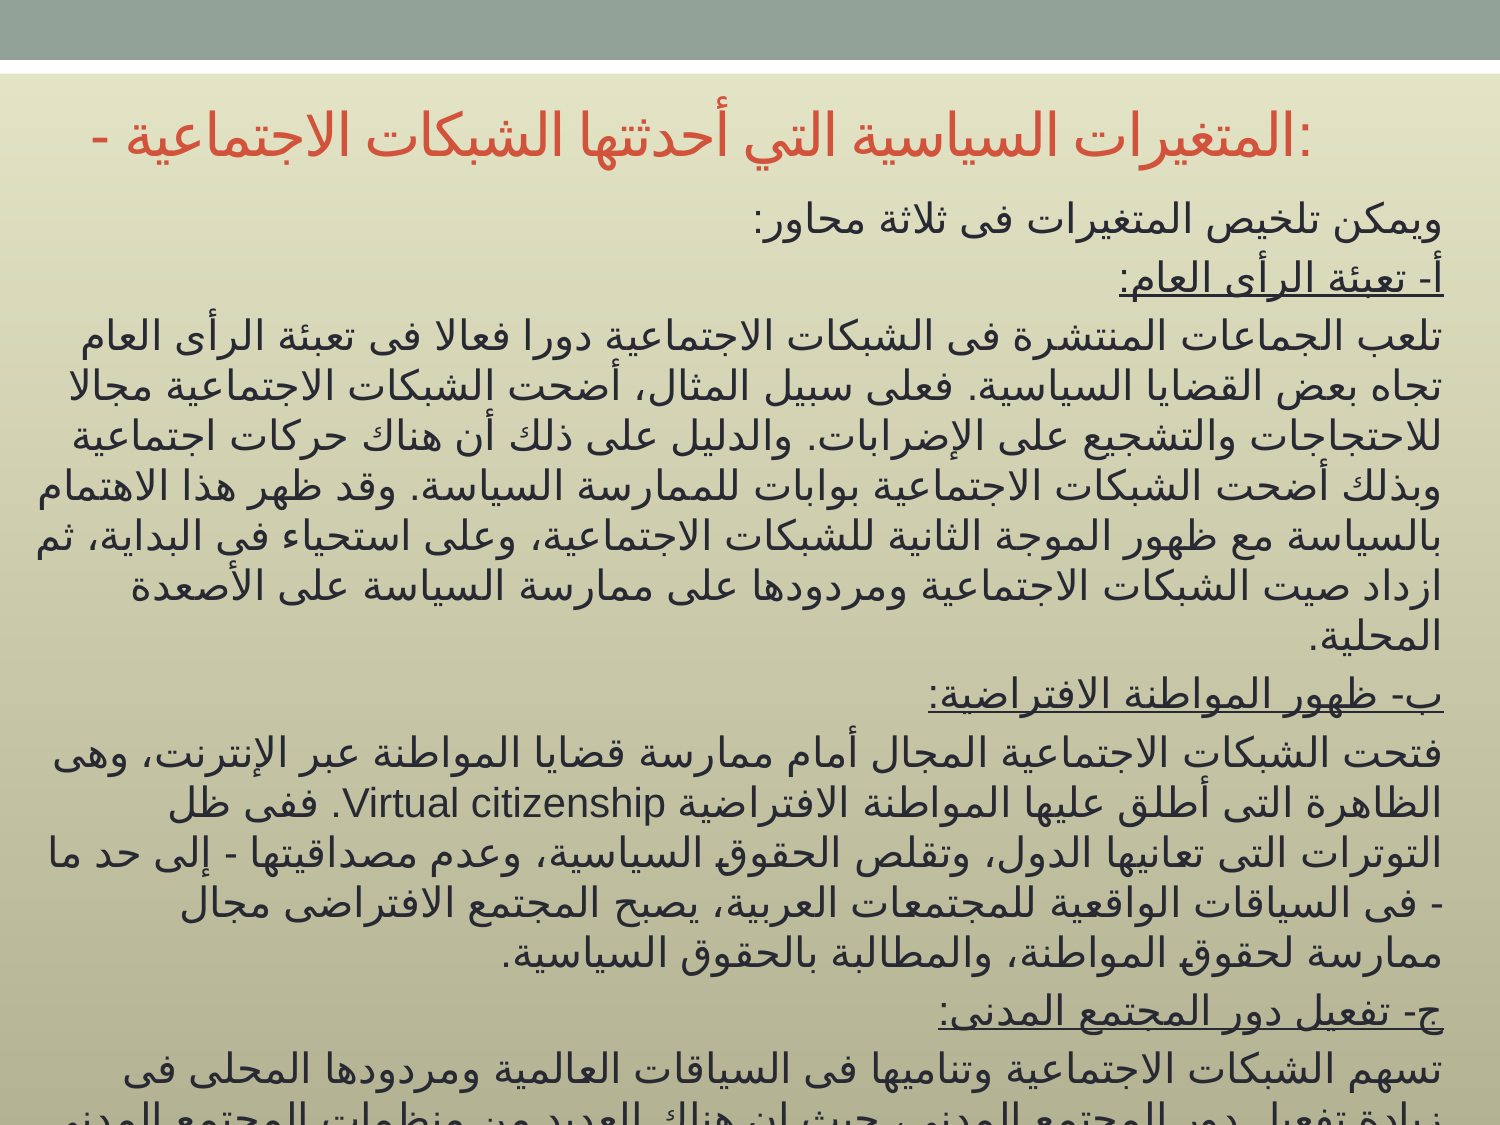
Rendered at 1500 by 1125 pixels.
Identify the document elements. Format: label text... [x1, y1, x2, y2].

title - المتغيرات السياسية التي أحدثتها الشبكات الاجتماعية: [75, 87, 1425, 184]
list ويمكن تلخيص المتغيرات فى ثلاثة محاور: أ- تعبئة الرأى العام: تلعب الجماعات المنتشرة فى الشبكات الاجتماعية دورا فعالا فى تعبئة الرأى العام تجاه بعض القضايا السياسية. فعلى سبيل المثال، أضحت الشبكات الاجتماعية مجالا للاحتجاجات والتشجيع على الإضرابات. والدليل على ذلك أن هناك حركات اجتماعية وبذلك أضحت الشبكات الاجتماعية بوابات للممارسة السياسة. وقد ظهر هذا الاهتمام بالسياسة مع ظهور الموجة الثانية للشبكات الاجتماعية، وعلى استحياء فى البداية، ثم ازداد صيت الشبكات الاجتماعية ومردودها على ممارسة السياسة على الأصعدة المحلية. ب- ظهور المواطنة الافتراضية: فتحت الشبكات الاجتماعية المجال أمام ممارسة قضايا المواطنة عبر الإنترنت، وهى الظاهرة التى أطلق عليها المواطنة الافتراضية Virtual citizenship. ففى ظل التوترات التى تعانيها الدول، وتقلص الحقوق السياسية، وعدم مصداقيتها - إلى حد ما - فى السياقات الواقعية للمجتمعات العربية، يصبح المجتمع الافتراضى مجال ممارسة لحقوق المواطنة، والمطالبة بالحقوق السياسية. ج- تفعيل دور المجتمع المدنى: تسهم الشبكات الاجتماعية وتناميها فى السياقات العالمية ومردودها المحلى فى زيادة تفعيل دور المجتمع المدنى، حيث إن هناك العديد من منظمات المجتمع المدنى قد بنت لها قواعد فى المجتمع الافتراضى عبر الشبكات الاجتماعية. تستغل بعض النقابات والجمعيات الأهلية الشبكة فى زيادة التواصل بين أفرادها، ودعوة المستفيدين إلى برامجها ومشروعاتها. [17, 184, 1459, 1063]
